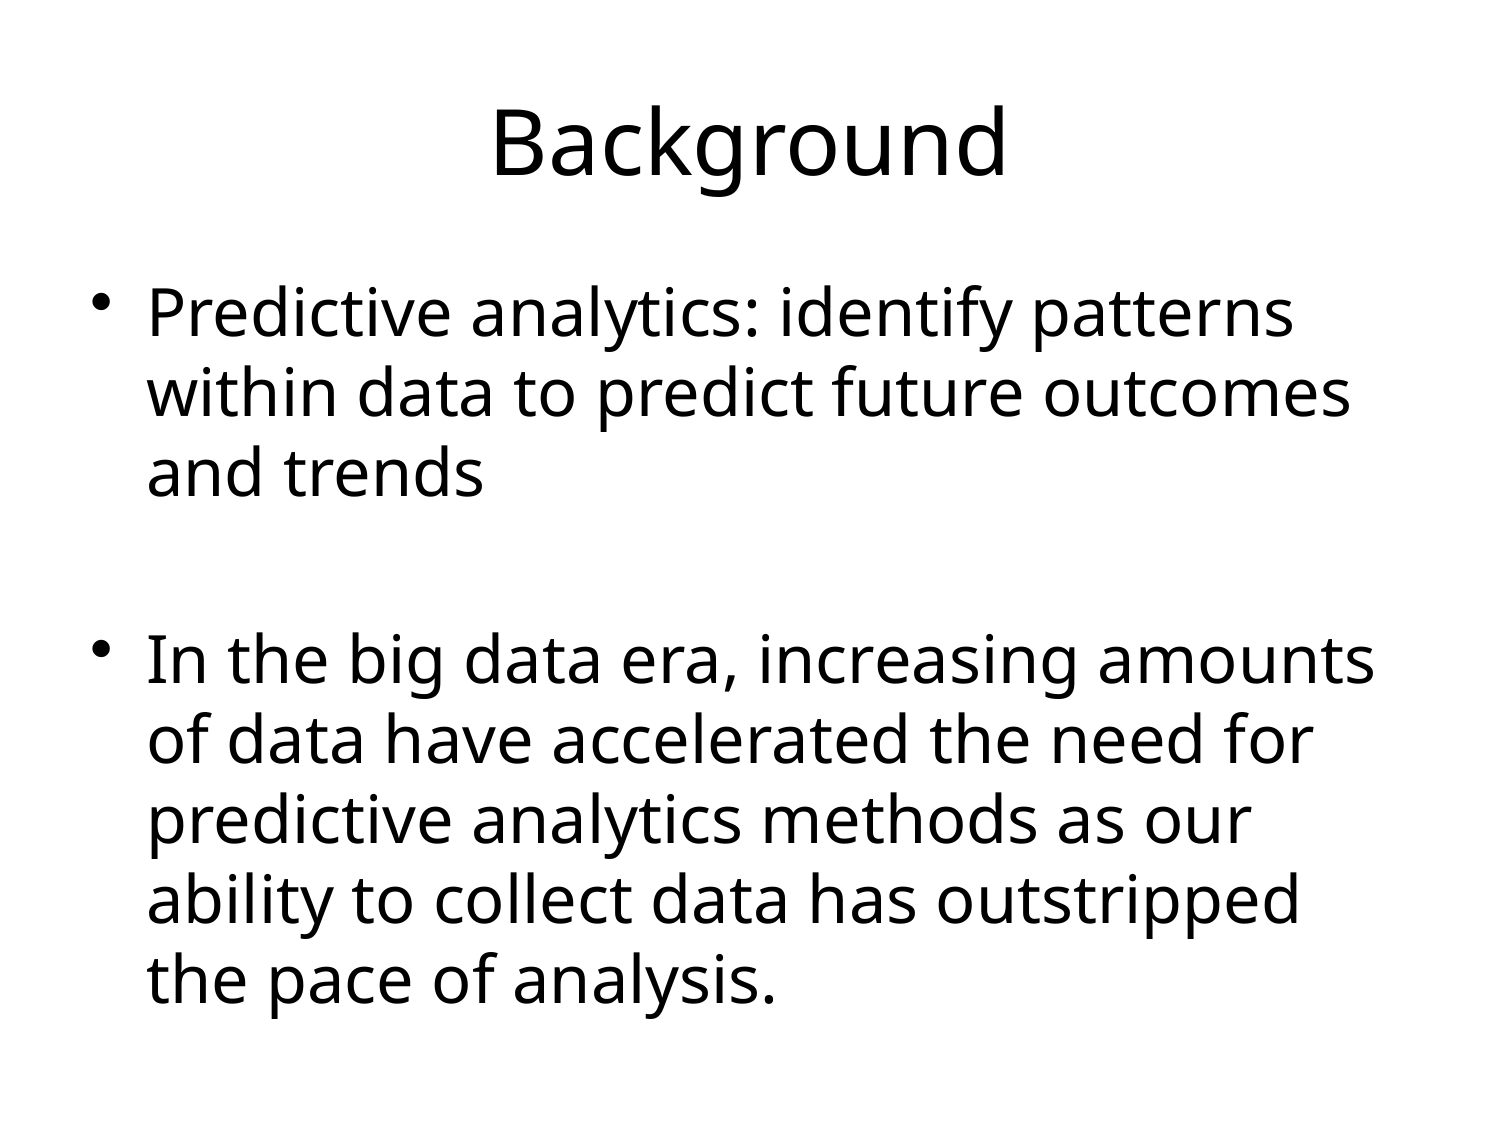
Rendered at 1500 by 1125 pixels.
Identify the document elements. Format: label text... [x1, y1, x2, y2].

title Background [75, 45, 1425, 233]
list Predictive analytics: identify patterns within data to predict future outcomes and trends In the big data era, increasing amounts of data have accelerated the need for predictive analytics methods as our ability to collect data has outstripped the pace of analysis. [75, 262, 1425, 1005]
